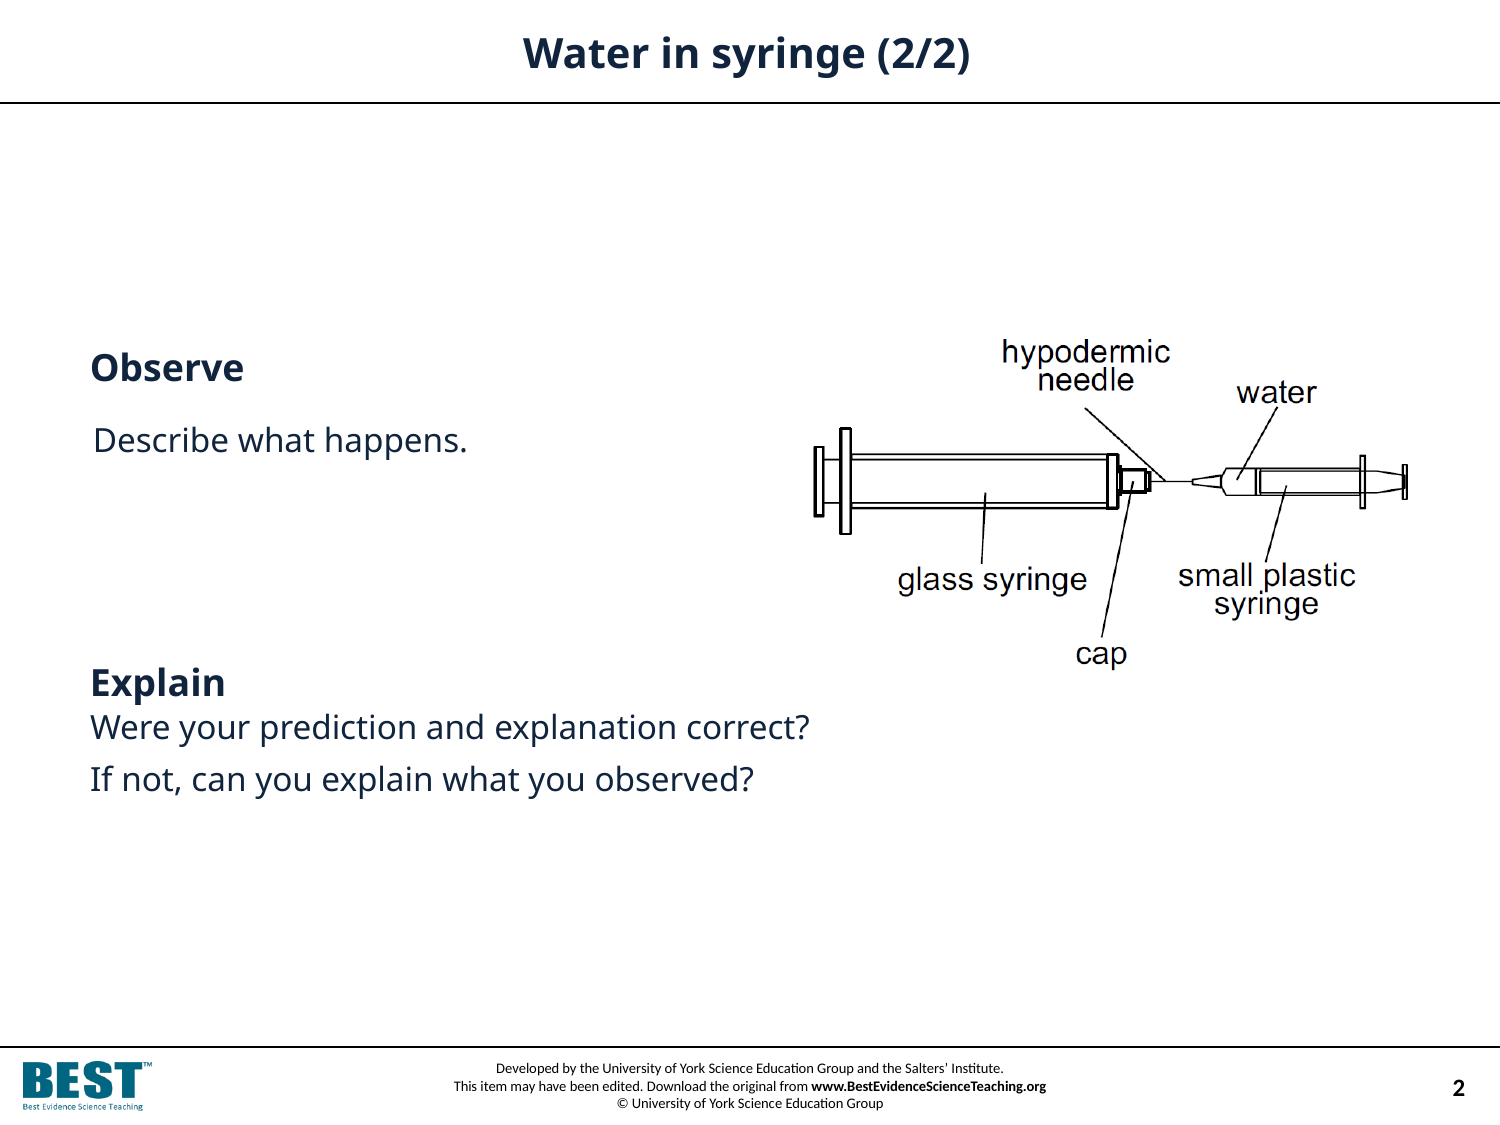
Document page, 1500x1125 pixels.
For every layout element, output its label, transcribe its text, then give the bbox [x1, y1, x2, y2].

slide_number 2 [1130, 1061, 1481, 1111]
title Water in syringe (2/2) [23, 4, 1471, 99]
list Describe what happens. [78, 406, 741, 635]
picture [746, 299, 1486, 694]
picture [23, 1061, 152, 1111]
list Were your prediction and explanation correct? If not, can you explain what you observed? [75, 693, 1423, 922]
